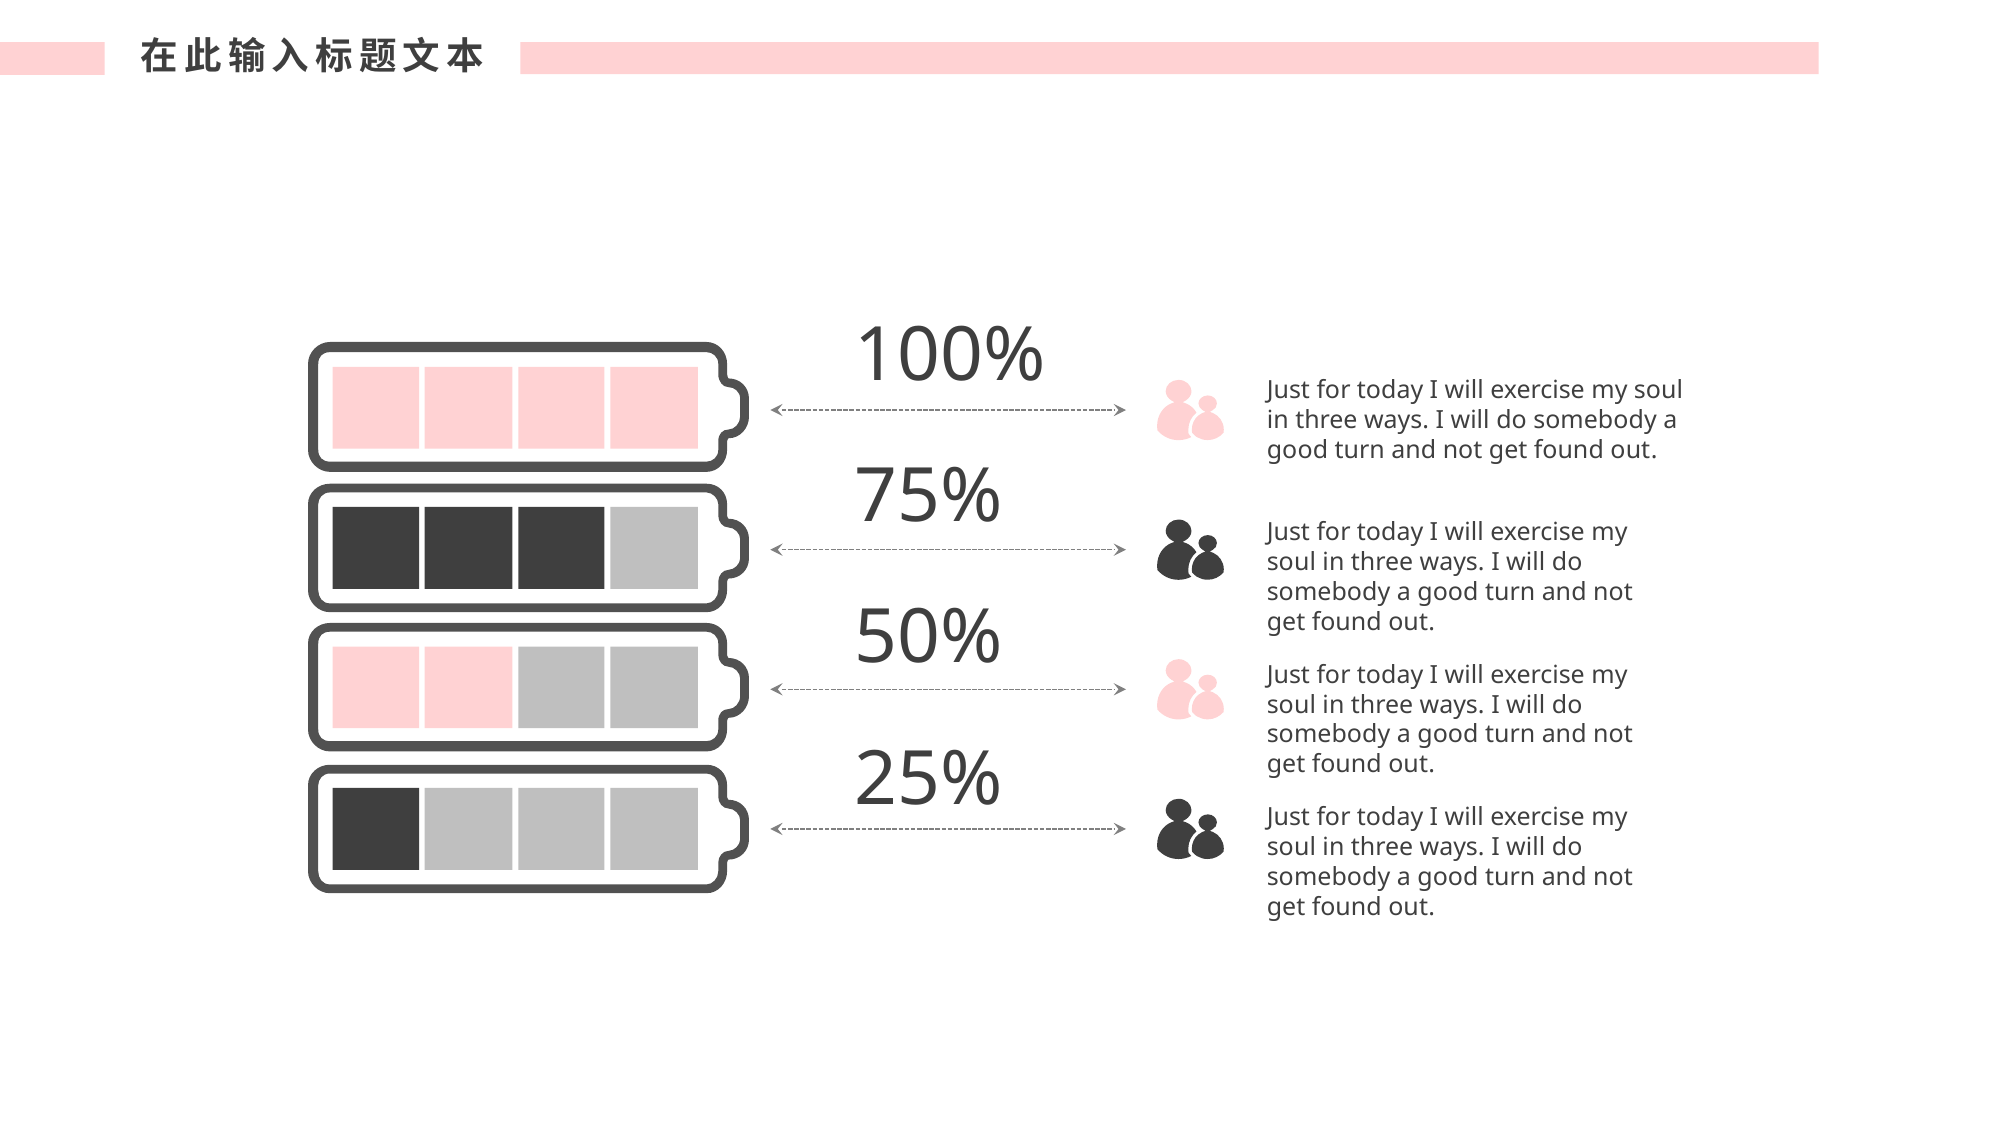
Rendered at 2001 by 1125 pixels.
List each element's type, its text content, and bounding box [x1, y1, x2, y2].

text_box [518, 506, 605, 589]
text_box [518, 366, 605, 449]
text_box [332, 787, 420, 870]
text_box [518, 787, 605, 870]
text_box [424, 366, 513, 449]
text_box Just for today I will exercise my soul in three ways. I will do somebody a good turn and not get found out. [1252, 366, 1727, 471]
text_box [610, 366, 698, 449]
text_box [1156, 658, 1224, 720]
text_box 100% [839, 355, 1121, 404]
text_box 25% [839, 779, 1121, 828]
text_box Just for today I will exercise my soul in three ways. I will do somebody a good turn and not get found out. [1252, 508, 1693, 643]
text_box Just for today I will exercise my soul in three ways. I will do somebody a good turn and not get found out. [1252, 650, 1693, 786]
text_box [424, 787, 513, 870]
text_box 50% [839, 637, 1121, 686]
text_box 75% [839, 495, 1121, 544]
text_box [308, 483, 749, 613]
text_box [610, 506, 698, 589]
text_box [308, 764, 749, 894]
text_box [424, 646, 513, 729]
text_box [518, 646, 605, 729]
text_box [610, 646, 698, 729]
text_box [1156, 519, 1224, 581]
text_box [332, 506, 420, 589]
text_box Just for today I will exercise my soul in three ways. I will do somebody a good turn and not get found out. [1252, 792, 1693, 928]
text_box [332, 366, 420, 449]
text_box [332, 646, 420, 729]
text_box [424, 506, 513, 589]
text_box [610, 787, 698, 870]
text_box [1156, 798, 1224, 860]
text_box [1156, 379, 1224, 441]
text_box [308, 622, 749, 752]
text_box [308, 341, 749, 472]
